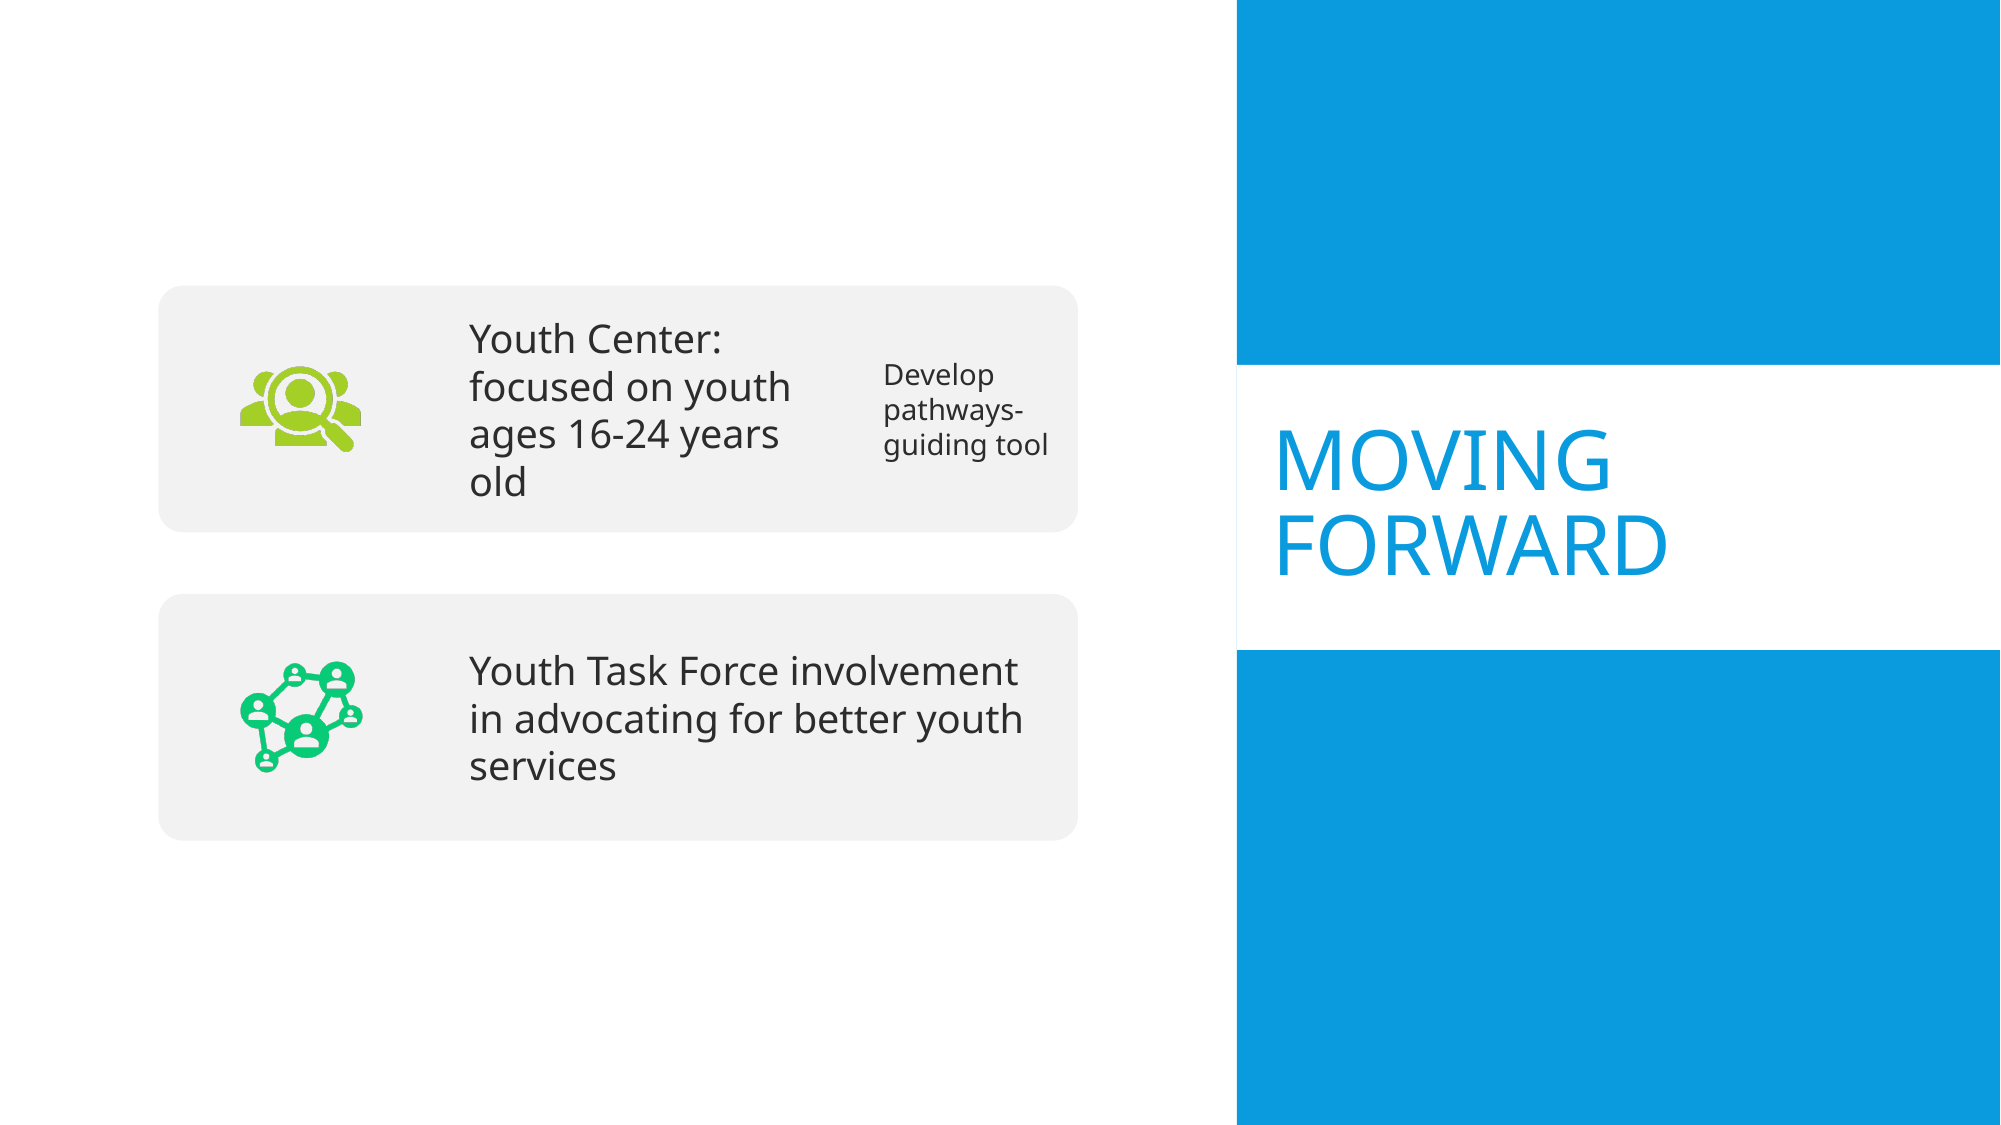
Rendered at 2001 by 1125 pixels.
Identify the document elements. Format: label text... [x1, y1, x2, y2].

text_box [1236, 364, 2000, 651]
text_box [0, 0, 1236, 1125]
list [158, 151, 1079, 975]
text_box [1236, 651, 2000, 1125]
text_box [1236, 0, 2000, 364]
title Moving Forward [1257, 383, 1936, 632]
